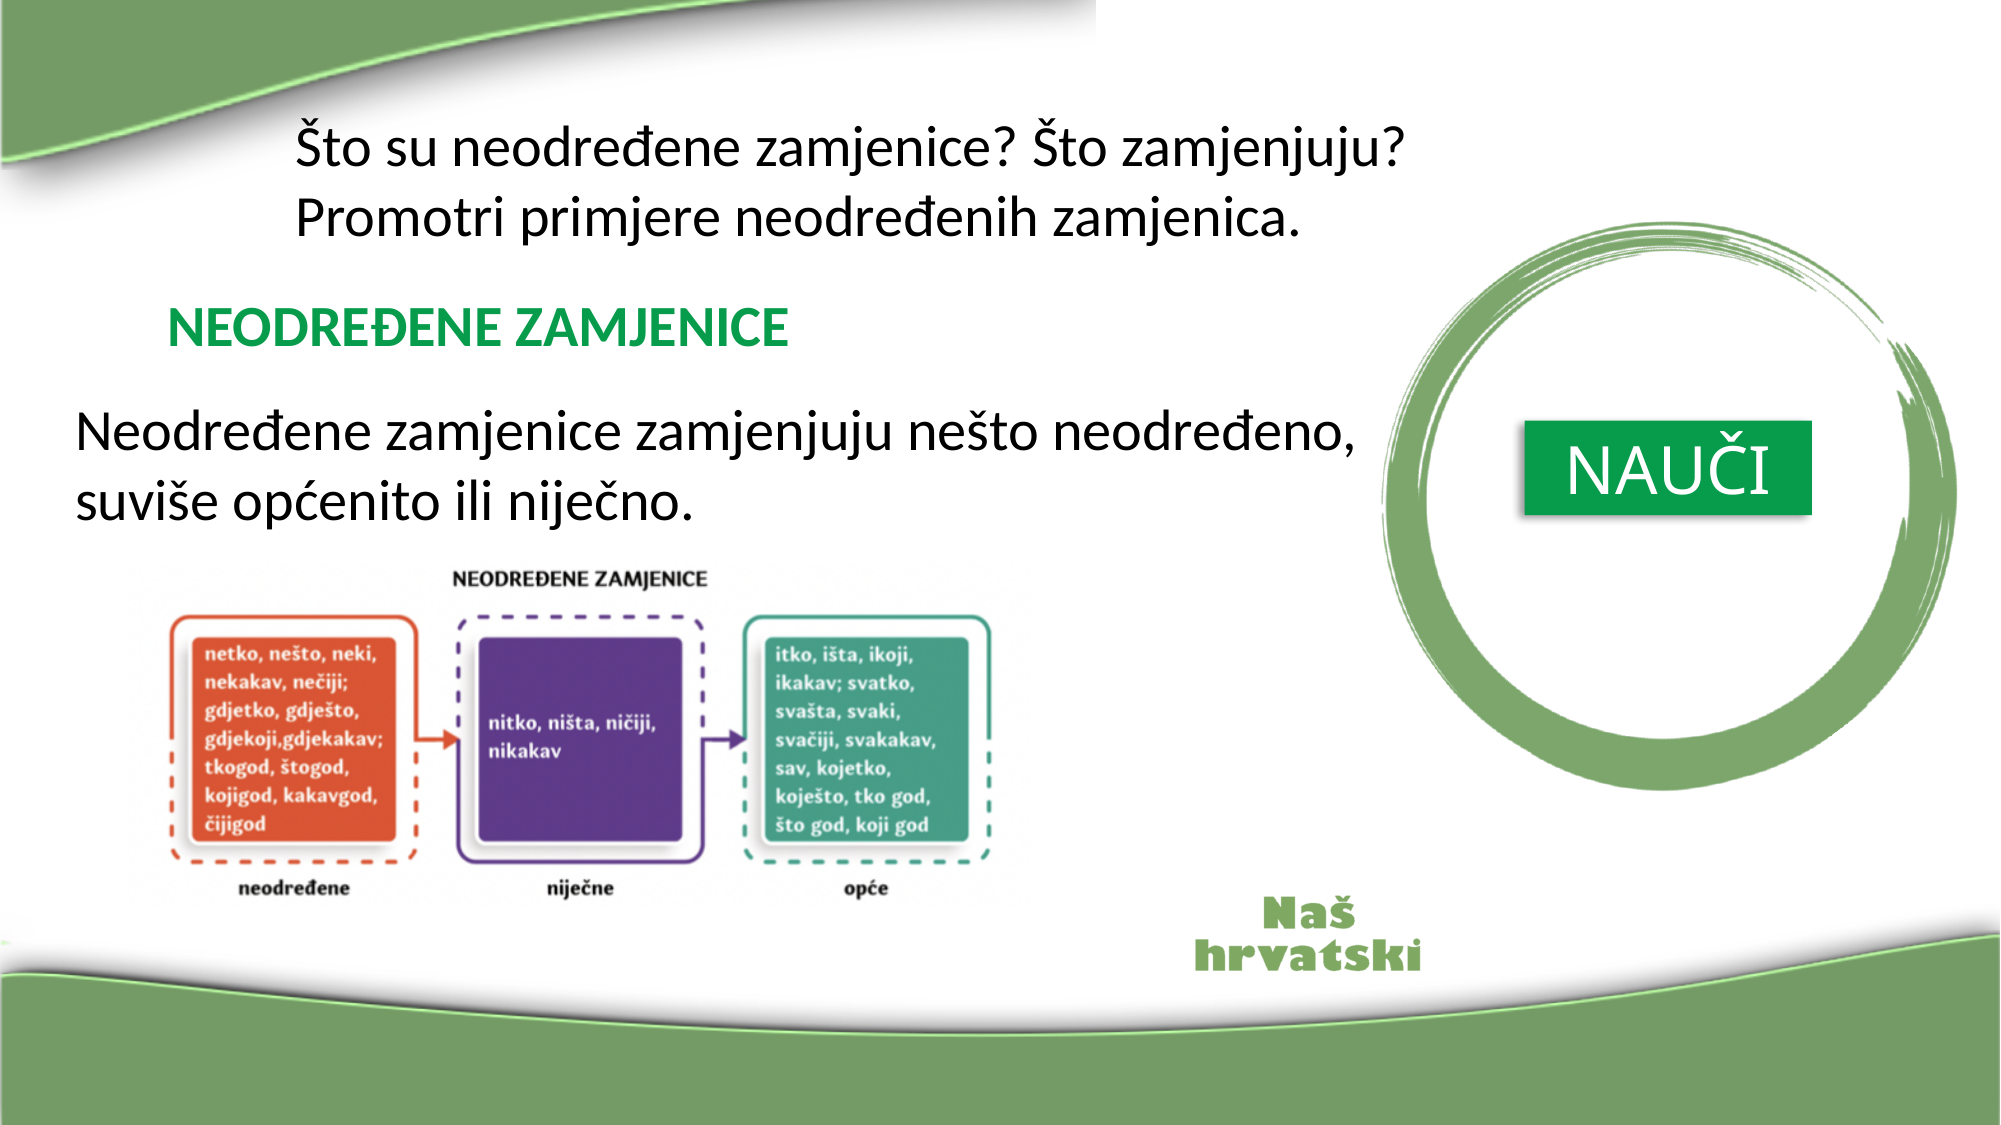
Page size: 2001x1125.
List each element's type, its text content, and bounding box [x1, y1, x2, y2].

text_box Što su neodređene zamjenice? Što zamjenjuju? Promotri primjere neodređenih zamjenica. [281, 100, 430, 256]
text_box Što su neodređene zamjenice? Što zamjenjuju? Promotri primjere neodređenih zamjenica. [601, 100, 902, 256]
text_box Neodređene zamjenice zamjenjuju nešto neodređeno, suviše općenito ili niječno. [60, 384, 430, 540]
picture [1382, 220, 1955, 786]
text_box NEODREĐENE ZAMJENICE [601, 280, 898, 366]
picture [1158, 871, 1465, 987]
text_box Neodređene zamjenice zamjenjuju nešto neodređeno, suviše općenito ili niječno. [1098, 384, 1382, 540]
text_box Neodređene zamjenice zamjenjuju nešto neodređeno, suviše općenito ili niječno. [601, 384, 902, 540]
text_box NEODREĐENE ZAMJENICE [60, 280, 430, 366]
picture [127, 0, 1098, 1125]
text_box Što su neodređene zamjenice? Što zamjenjuju? Promotri primjere neodređenih zamjenica. [1098, 100, 1608, 256]
